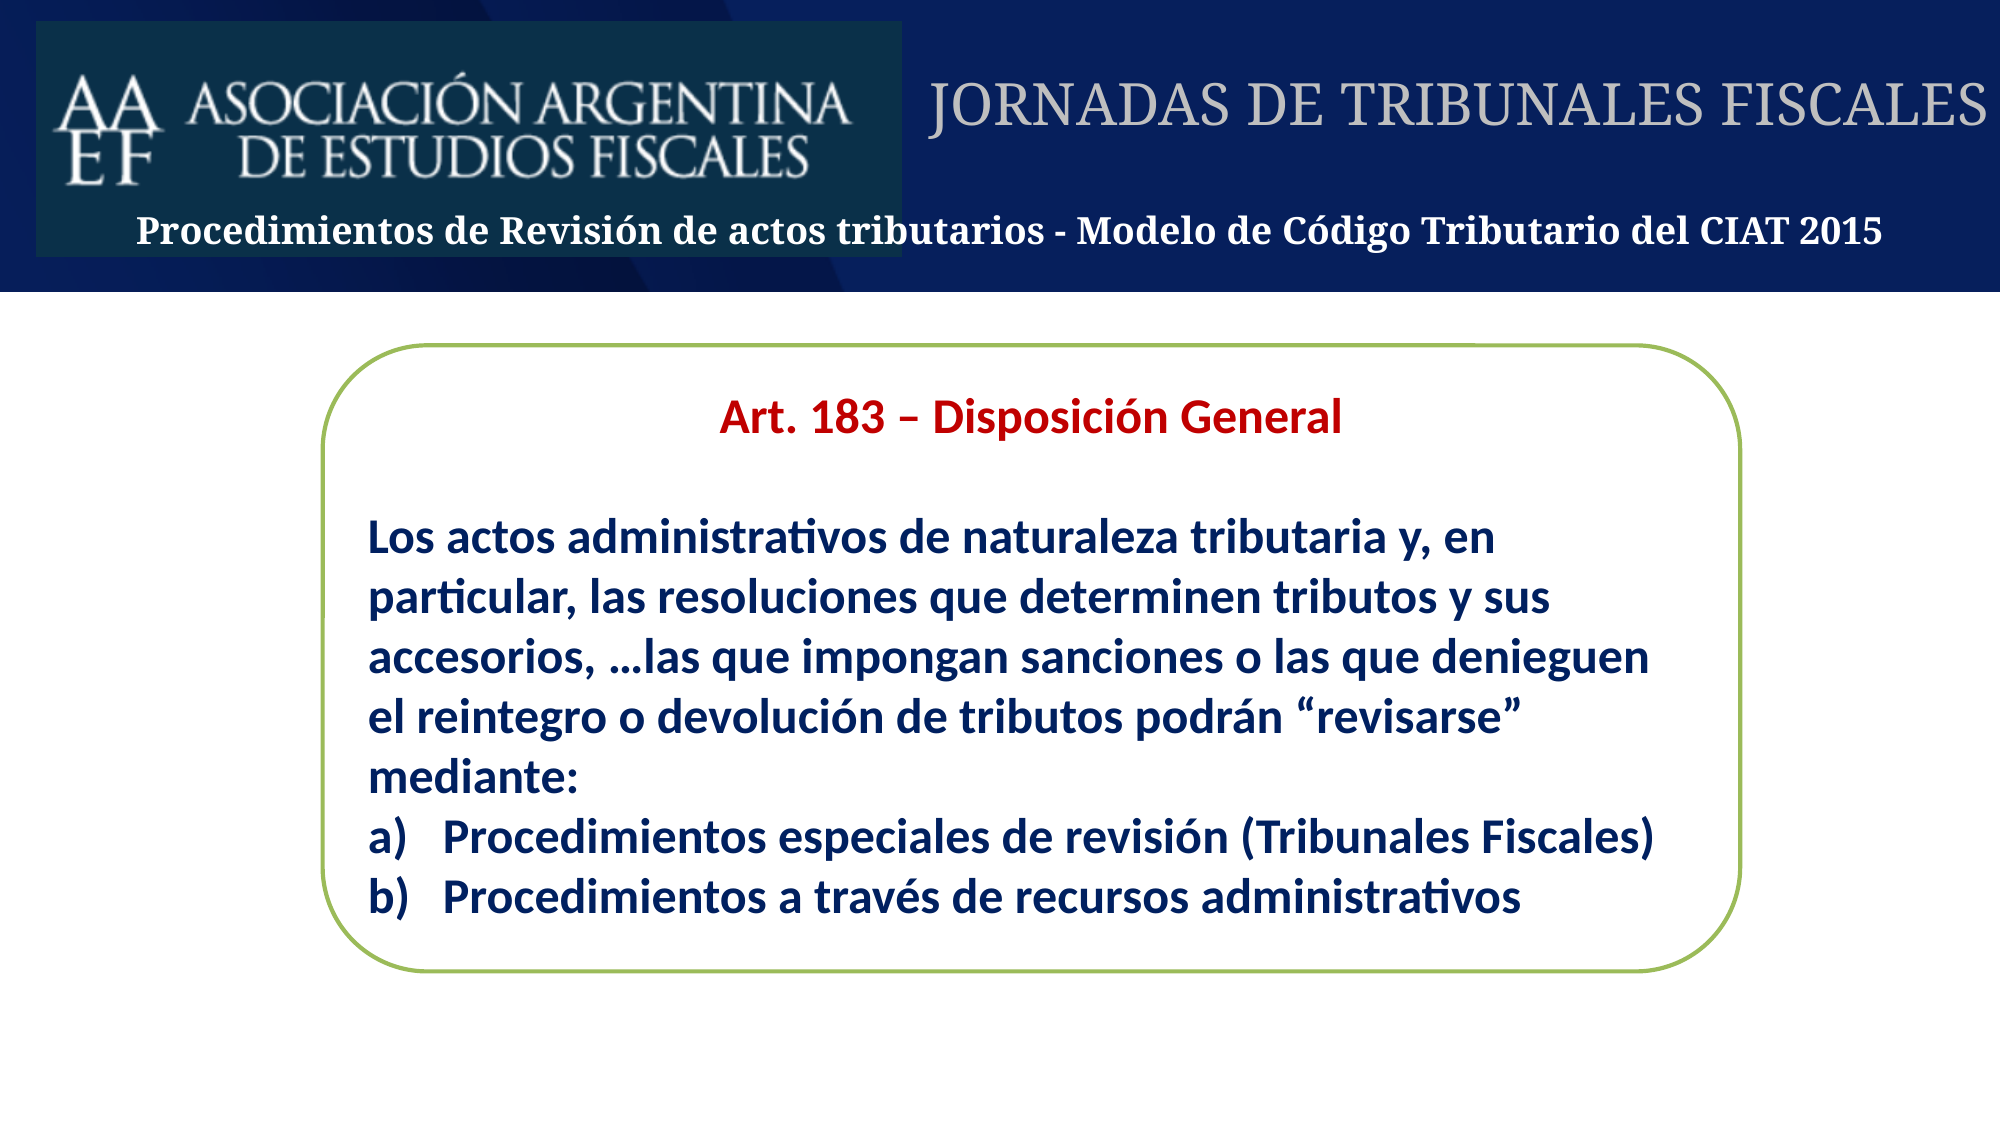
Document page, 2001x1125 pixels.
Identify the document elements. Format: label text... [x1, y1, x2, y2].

picture [0, 0, 2000, 292]
text_box Art. 183 – Disposición General Los actos administrativos de naturaleza tributaria y, en particular, las resoluciones que determinen tributos y sus accesorios, …las que impongan sanciones o las que denieguen el reintegro o devolución de tributos podrán “revisarse” mediante: Procedimientos especiales de revisión (Tribunales Fiscales) Procedimientos a través de recursos administrativos [322, 345, 1741, 972]
